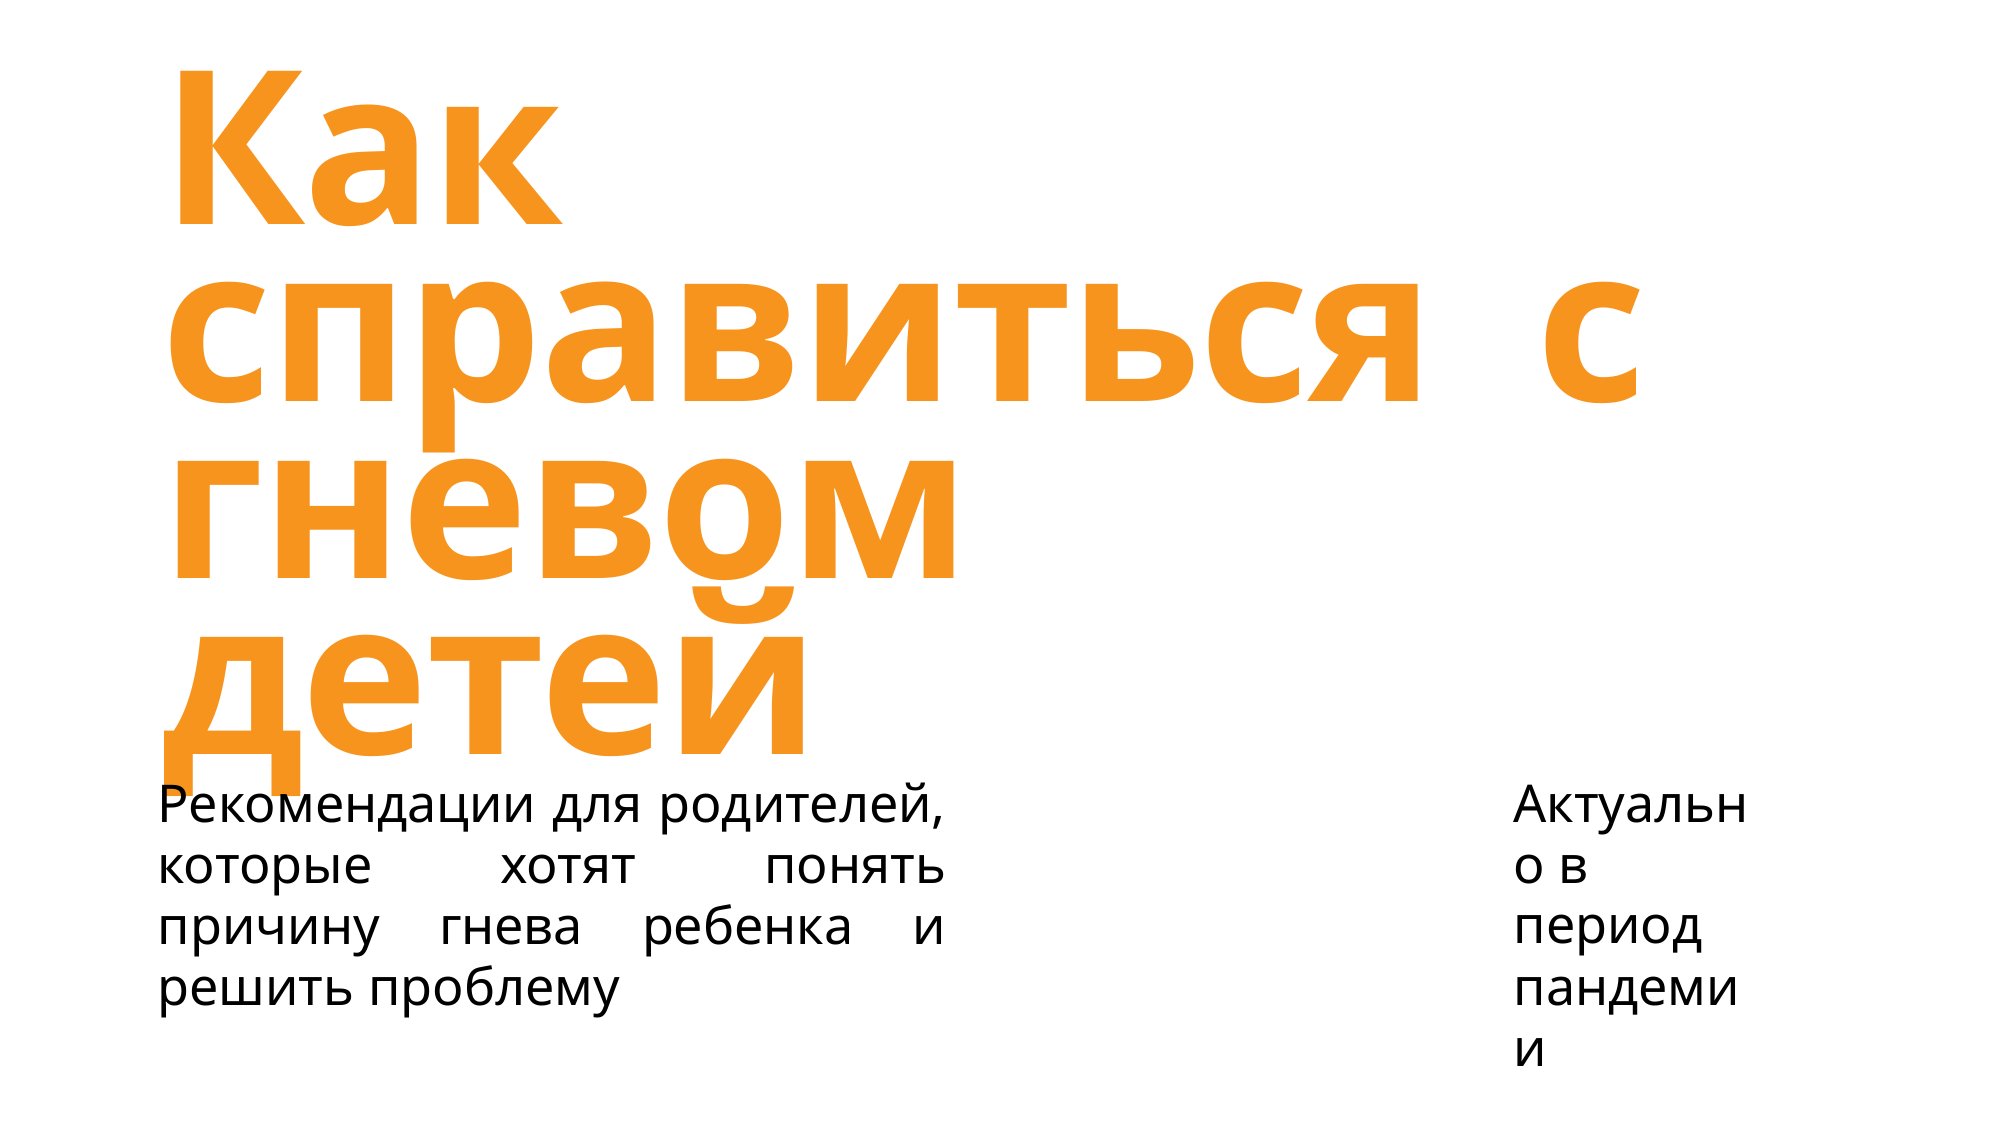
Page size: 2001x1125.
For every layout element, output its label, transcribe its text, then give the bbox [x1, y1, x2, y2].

text_box Как справиться с гневом детей [160, 91, 1645, 448]
text_box Рекомендации для родителей, которые хотят понять причину гнева ребенка и решить проблему [157, 771, 946, 950]
text_box Актуально в период пандемии [1513, 771, 1764, 943]
